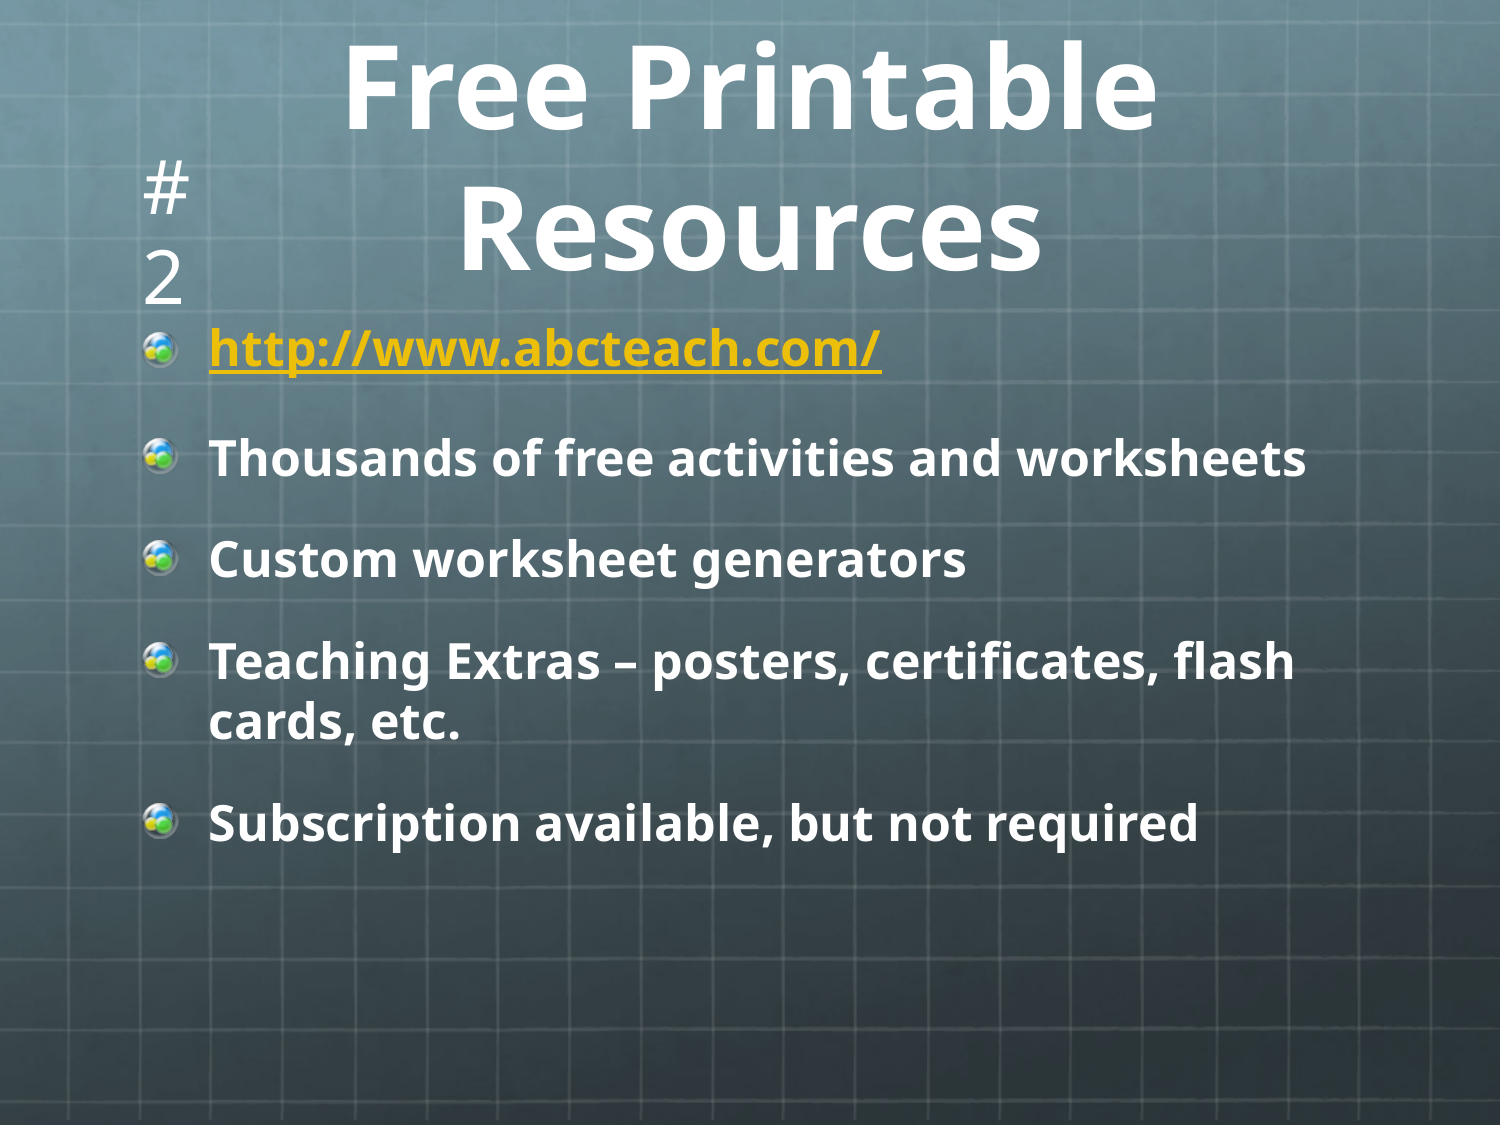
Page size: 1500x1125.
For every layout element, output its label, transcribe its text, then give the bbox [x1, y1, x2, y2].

text_box # 2 [127, 132, 250, 327]
list http://www.abcteach.com/ Thousands of free activities and worksheets Custom worksheet generators Teaching Extras – posters, certificates, flash cards, etc. Subscription available, but not required [127, 308, 1372, 958]
title Free Printable Resources [127, 17, 1372, 289]
picture [0, 0, 1500, 1125]
